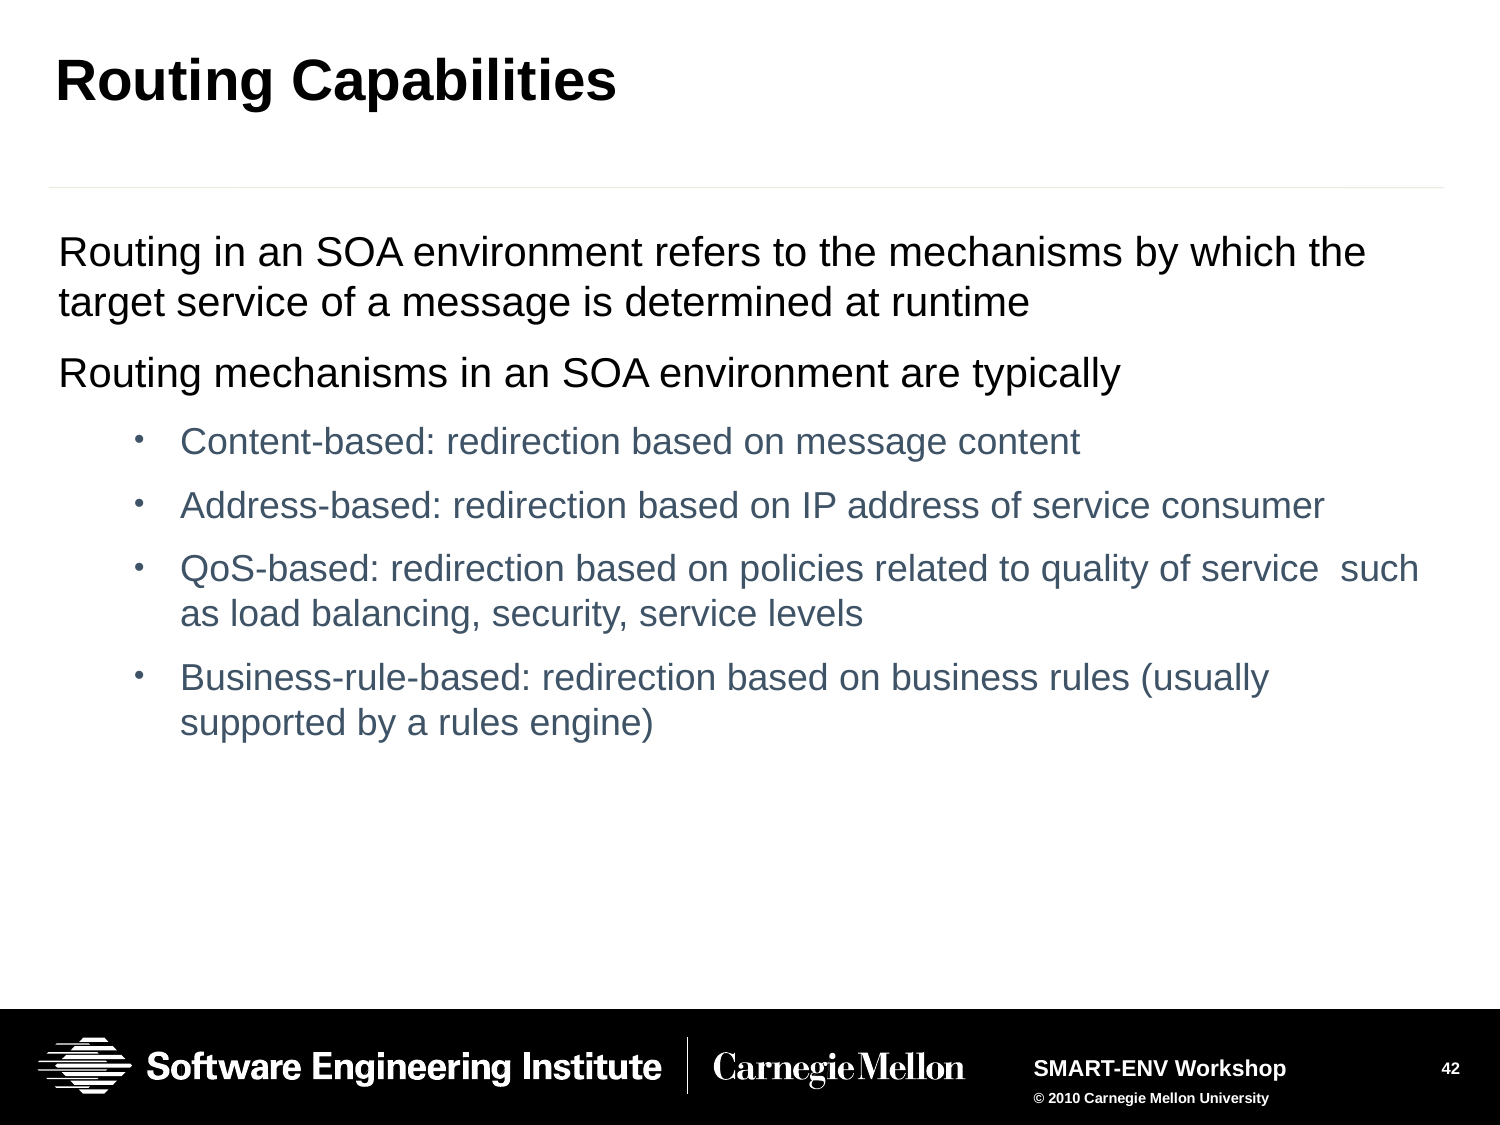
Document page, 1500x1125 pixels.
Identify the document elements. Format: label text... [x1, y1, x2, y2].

title Routing Capabilities [55, 49, 1451, 114]
list Routing in an SOA environment refers to the mechanisms by which the target service of a message is determined at runtime Routing mechanisms in an SOA environment are typically Content-based: redirection based on message content Address-based: redirection based on IP address of service consumer QoS-based: redirection based on policies related to quality of service such as load balancing, security, service levels Business-rule-based: redirection based on business rules (usually supported by a rules engine) [58, 224, 1438, 953]
